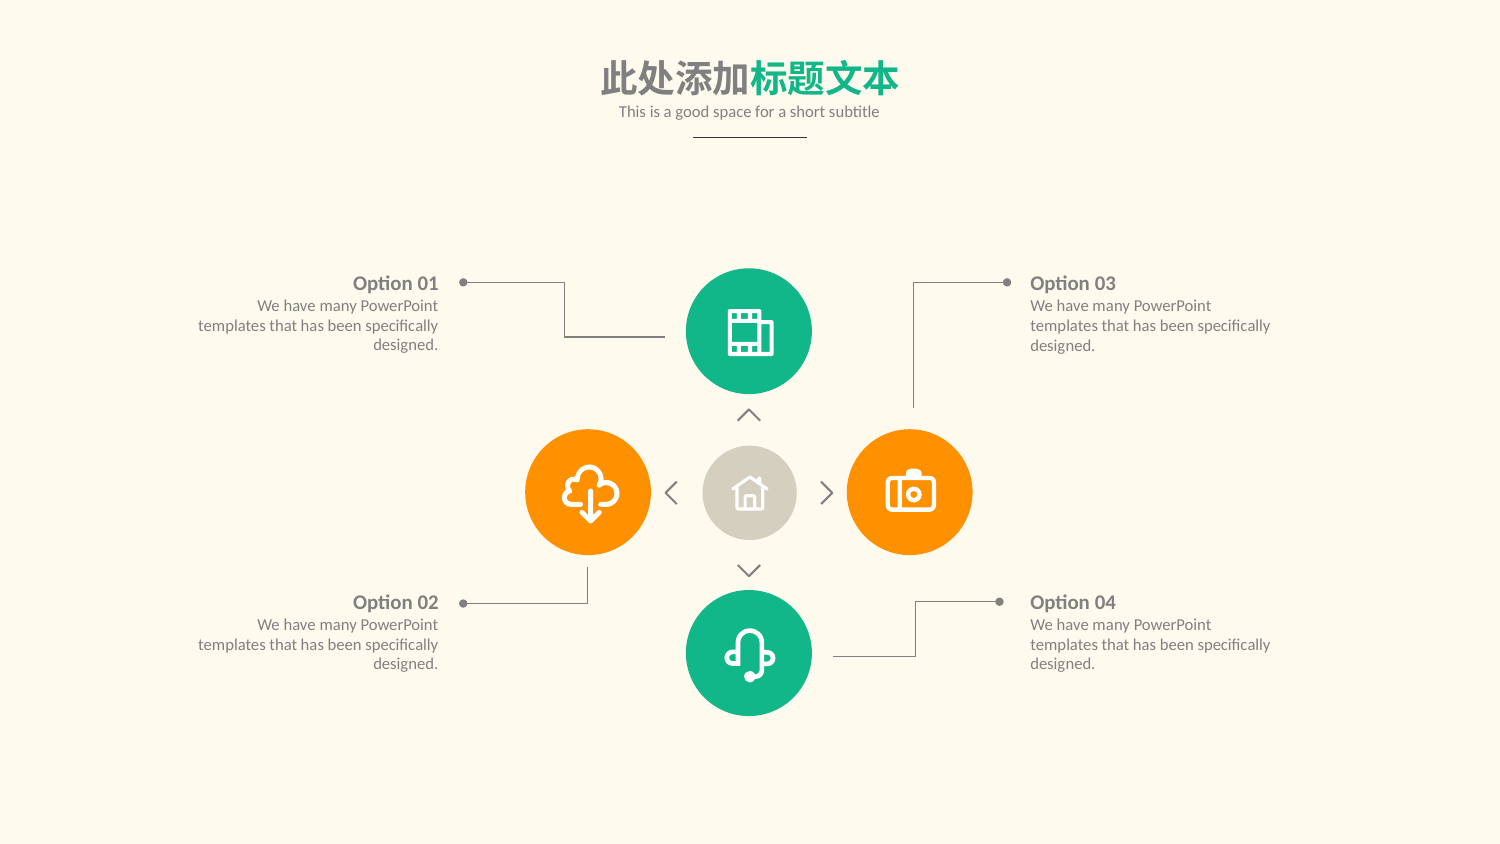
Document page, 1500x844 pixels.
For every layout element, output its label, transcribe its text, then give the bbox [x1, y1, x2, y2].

text_box [702, 445, 797, 541]
text_box [731, 475, 769, 511]
text_box [724, 628, 776, 683]
text_box [459, 567, 589, 608]
text_box [846, 429, 973, 556]
text_box [665, 481, 677, 505]
text_box [727, 309, 774, 357]
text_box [885, 468, 937, 513]
text_box Option 03 We have many PowerPoint templates that has been specifically designed. [1030, 269, 1279, 355]
text_box [821, 481, 833, 505]
text_box [737, 564, 761, 577]
text_box [459, 278, 665, 338]
text_box [833, 597, 1004, 657]
text_box [913, 278, 1012, 408]
text_box [685, 268, 812, 395]
text_box This is a good space for a short subtitle [603, 93, 895, 128]
text_box [685, 590, 812, 717]
text_box Option 02 We have many PowerPoint templates that has been specifically designed. [190, 588, 439, 674]
text_box Option 01 We have many PowerPoint templates that has been specifically designed. [190, 269, 439, 355]
text_box [525, 429, 651, 556]
text_box Option 04 We have many PowerPoint templates that has been specifically designed. [1030, 588, 1279, 674]
text_box [737, 409, 761, 421]
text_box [561, 464, 620, 524]
text_box 此处添加标题文本 [585, 47, 915, 108]
